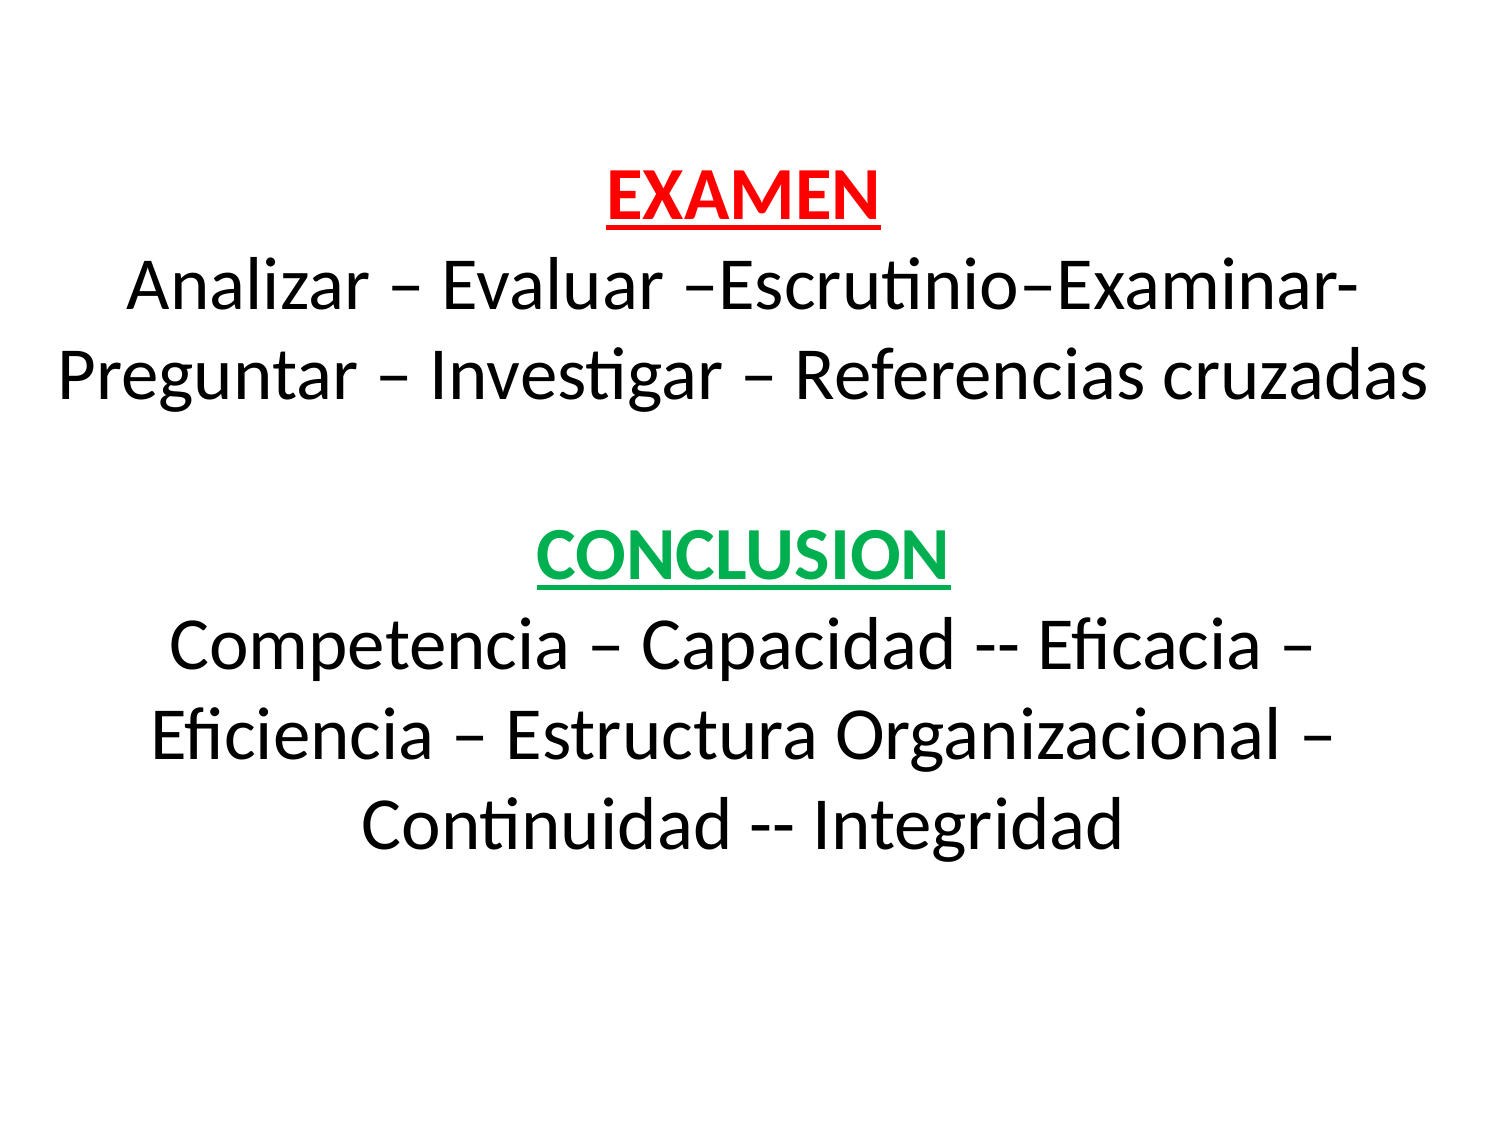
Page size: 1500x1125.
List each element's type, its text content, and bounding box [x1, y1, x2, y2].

title EXAMEN Analizar – Evaluar –Escrutinio–Examinar-Preguntar – Investigar – Referencias cruzadas CONCLUSION Competencia – Capacidad -- Eficacia – Eficiencia – Estructura Organizacional – Continuidad -- Integridad [37, 24, 1450, 1075]
